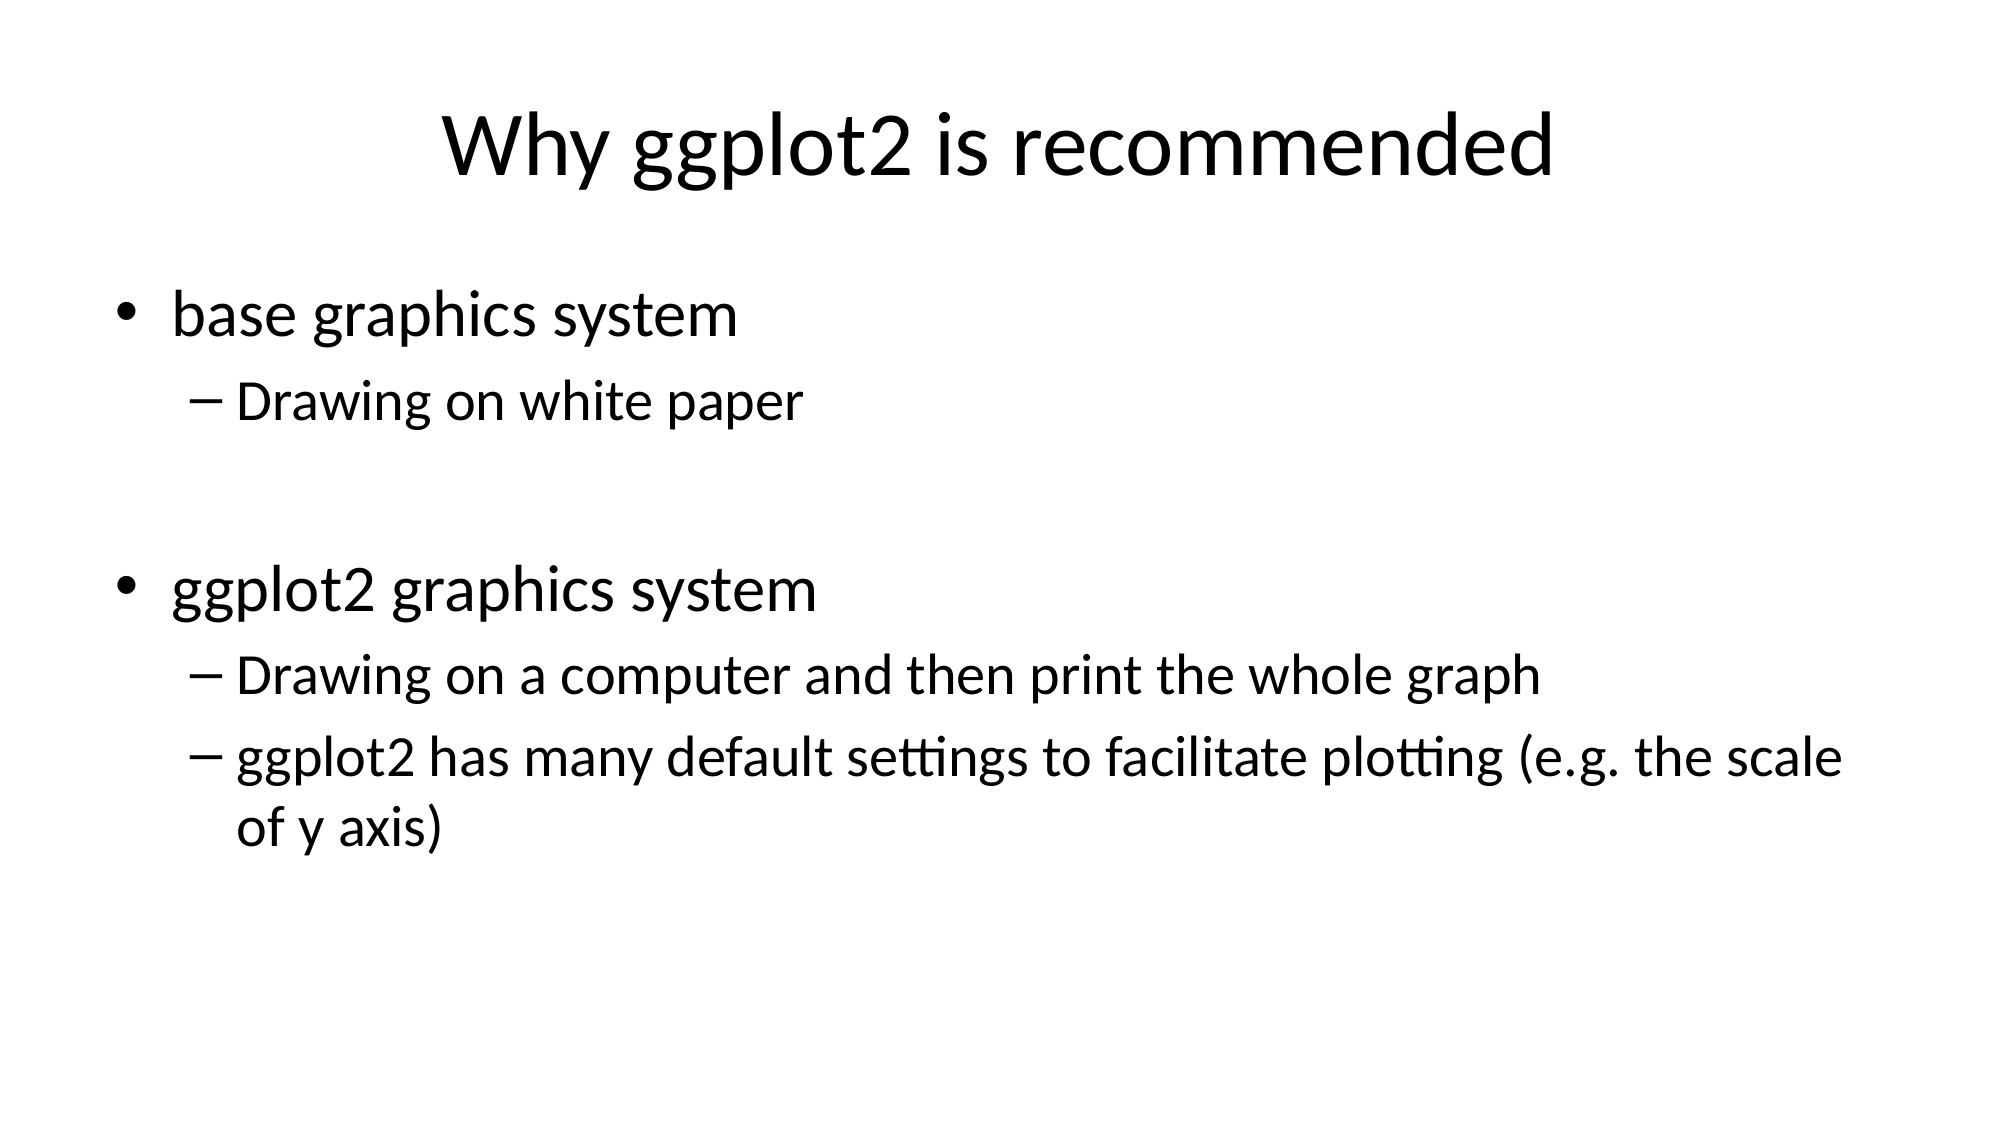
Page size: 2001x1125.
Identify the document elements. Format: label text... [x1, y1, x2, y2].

title Why ggplot2 is recommended [99, 45, 1900, 233]
list base graphics system Drawing on white paper ggplot2 graphics system Drawing on a computer and then print the whole graph ggplot2 has many default settings to facilitate plotting (e.g. the scale of y axis) [99, 262, 1900, 1005]
